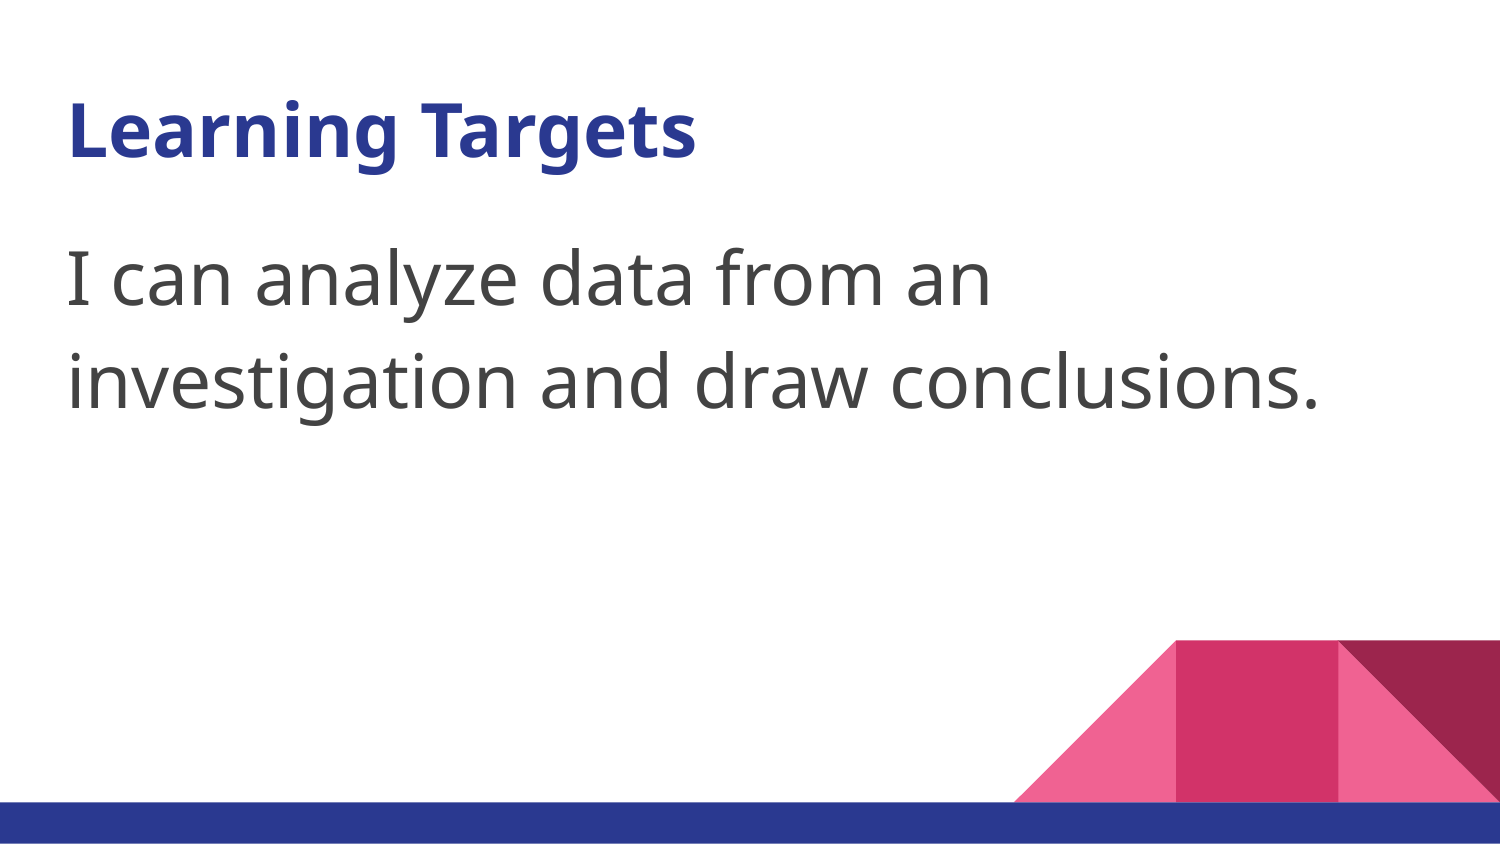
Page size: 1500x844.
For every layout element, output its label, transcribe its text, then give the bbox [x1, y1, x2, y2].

title Learning Targets [51, 67, 1449, 167]
list I can analyze data from an investigation and draw conclusions. [51, 201, 1449, 750]
